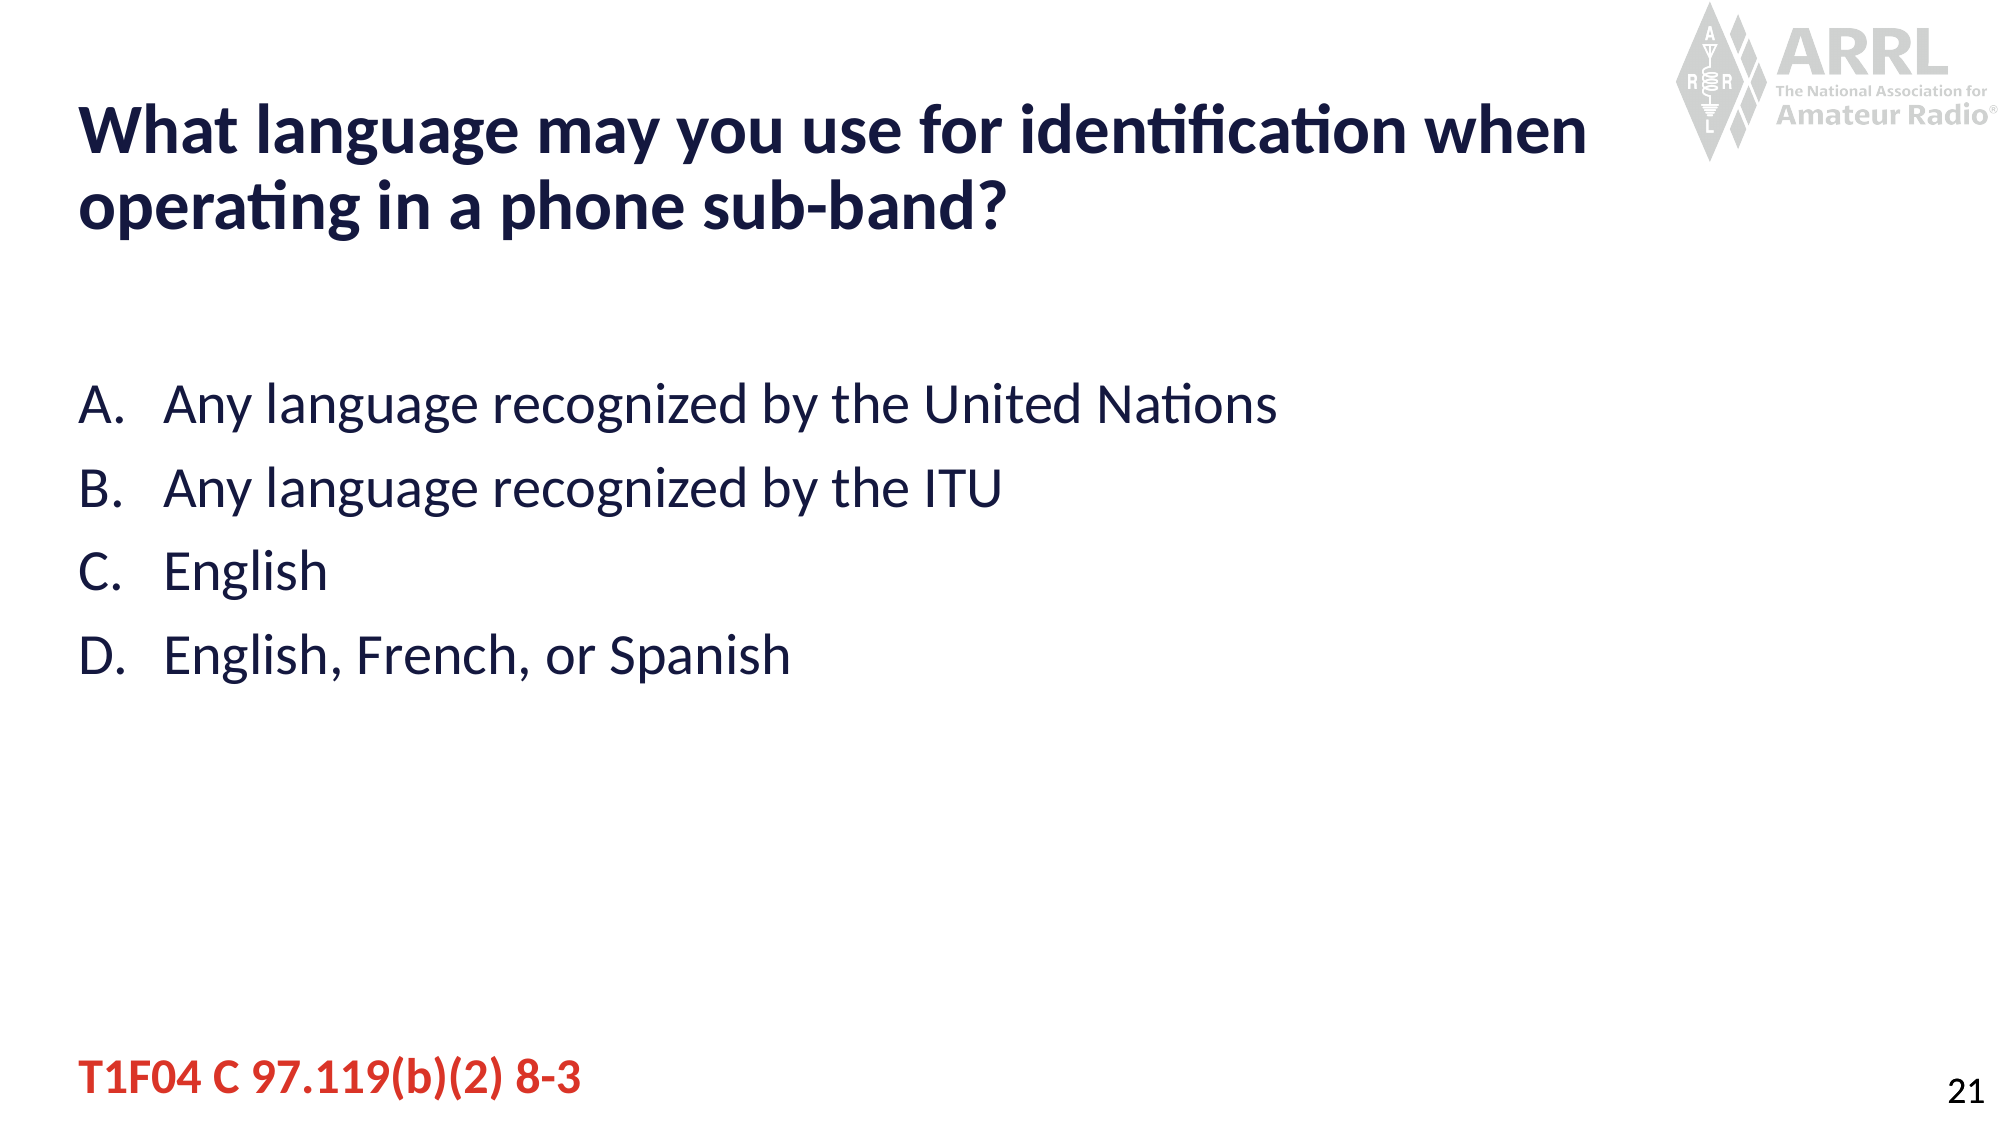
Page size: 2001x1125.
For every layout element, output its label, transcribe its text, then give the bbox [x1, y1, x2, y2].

text_box T1F04 C 97.119(b)(2) 8-3 [63, 1036, 921, 1112]
list Any language recognized by the United Nations Any language recognized by the ITU English English, French, or Spanish [63, 365, 1863, 989]
title What language may you use for identification when operating in a phone sub-band? [63, 59, 1863, 278]
picture [1674, 0, 2000, 164]
